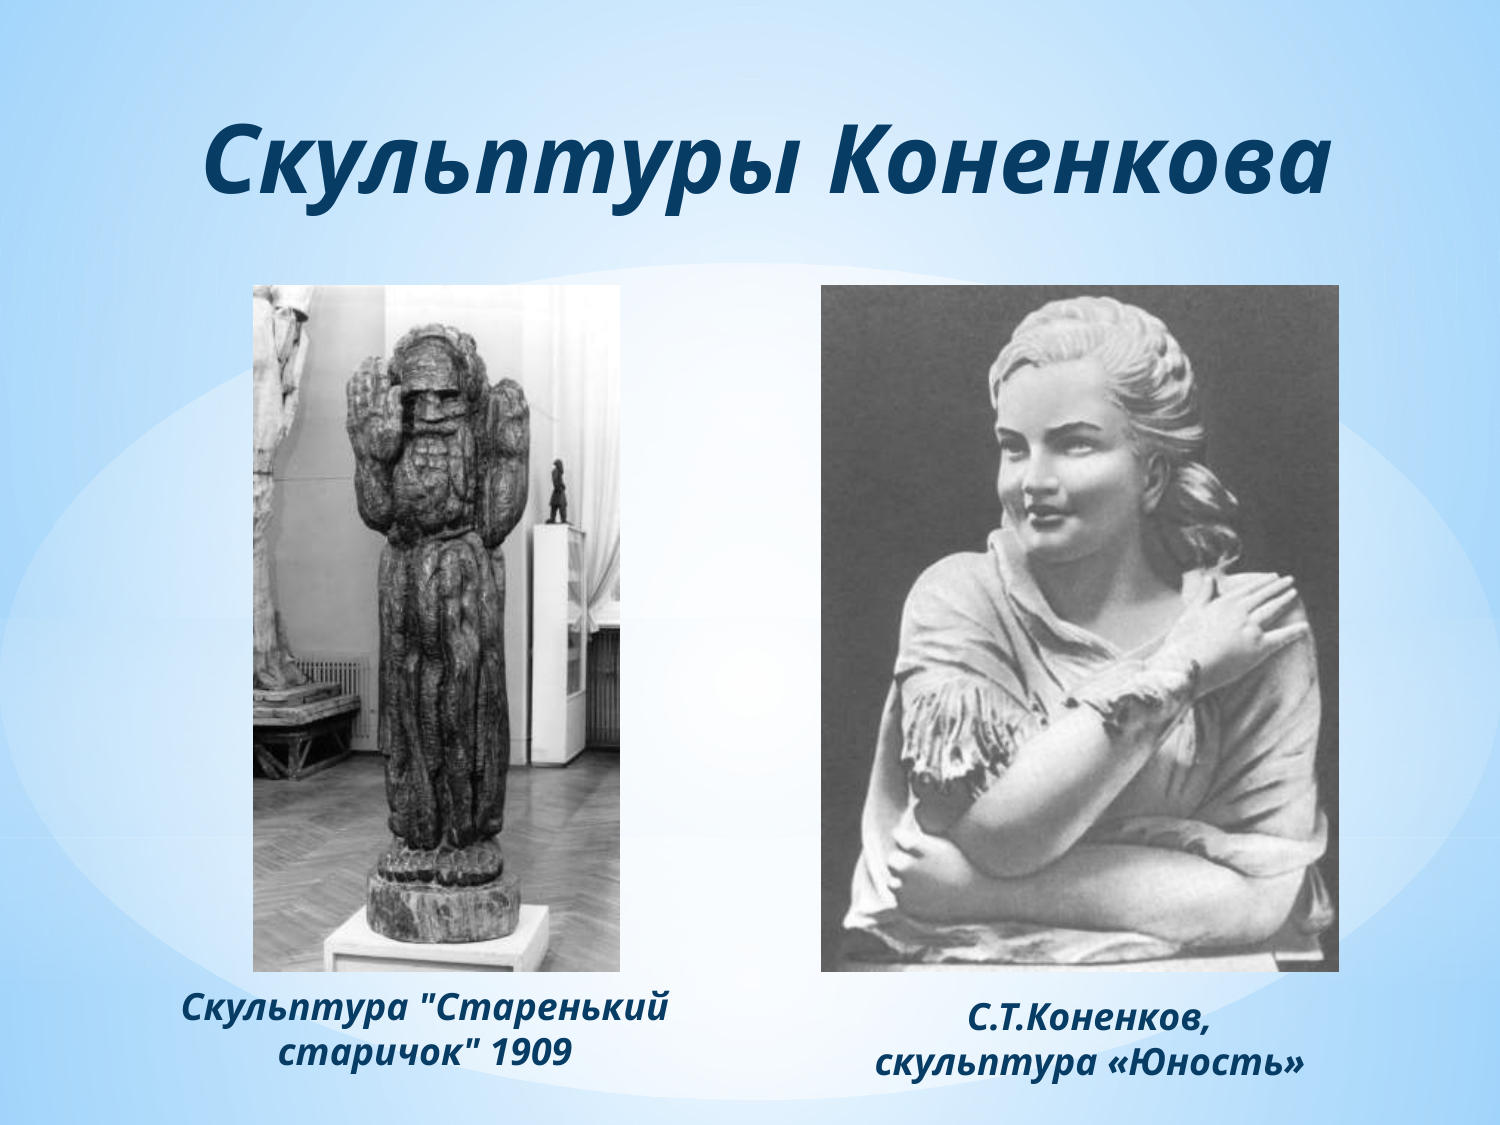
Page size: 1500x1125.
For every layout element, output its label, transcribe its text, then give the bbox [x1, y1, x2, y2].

text_box С.Т.Коненков, скульптура «Юность» [841, 985, 1339, 1091]
title Скульптуры Коненкова [64, 90, 1469, 278]
text_box Скульптура "Старенький старичок" 1909 [123, 976, 727, 1081]
picture [821, 285, 1339, 973]
picture [253, 284, 621, 973]
